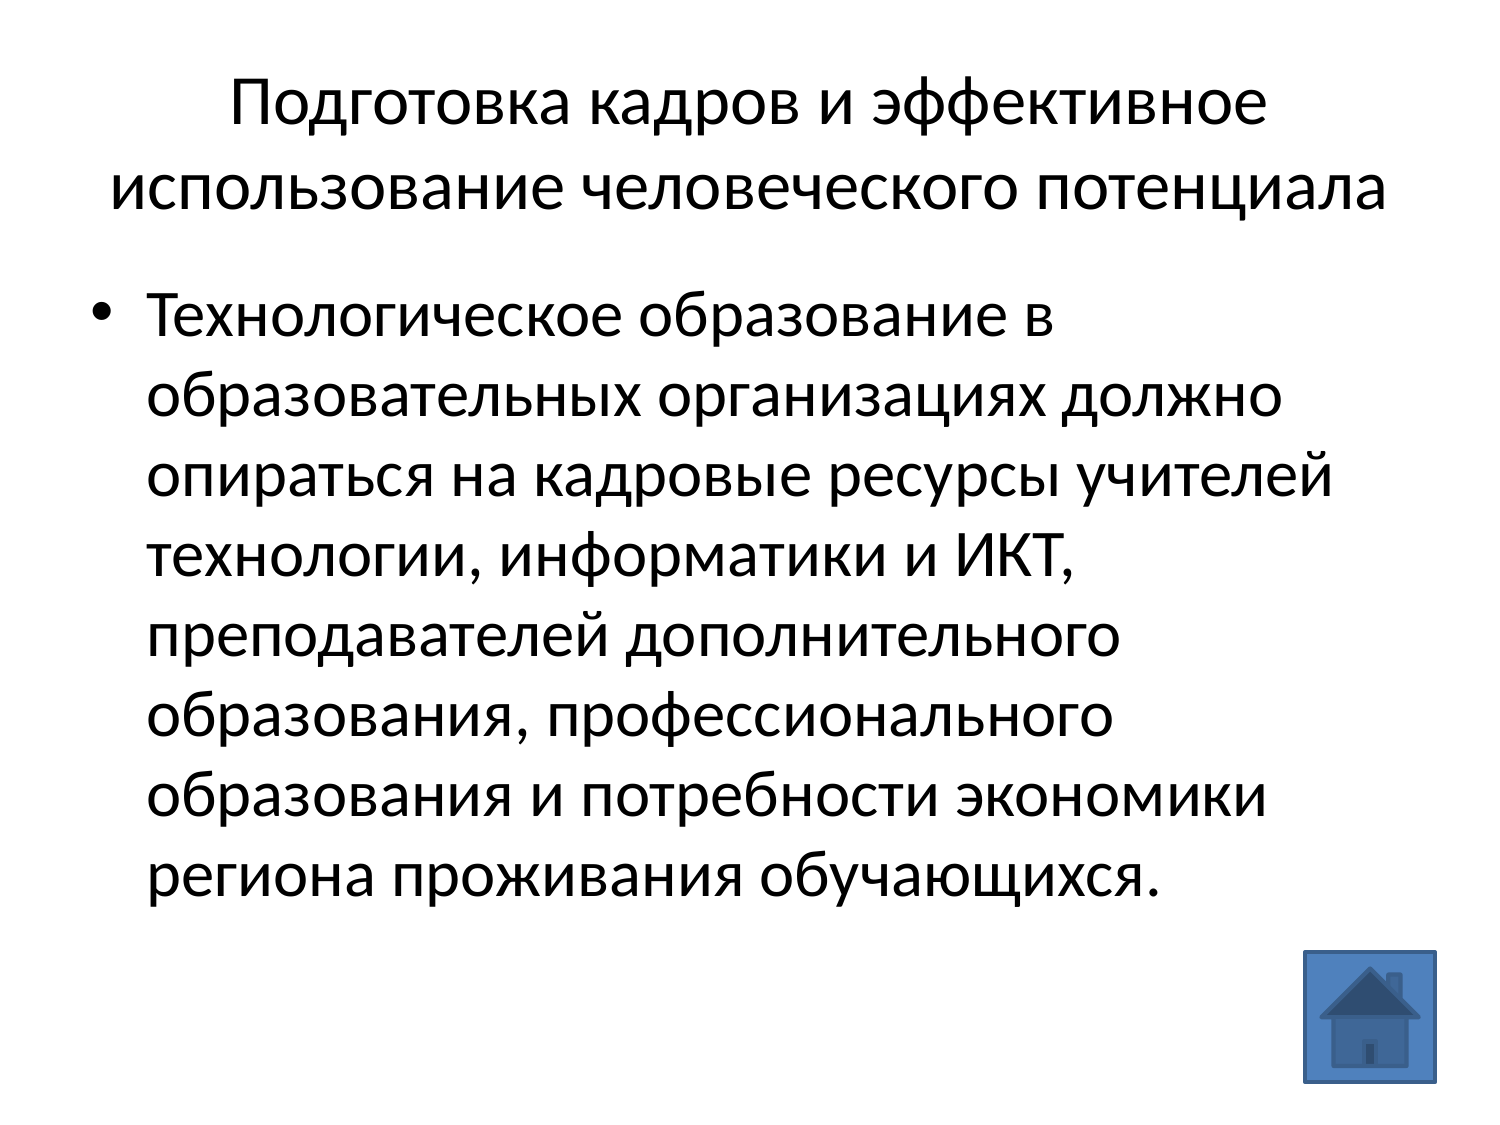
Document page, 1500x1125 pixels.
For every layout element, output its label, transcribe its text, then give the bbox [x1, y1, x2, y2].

title Подготовка кадров и эффективное использование человеческого потенциала [75, 45, 1425, 233]
list Технологическое образование в образовательных организациях должно опираться на кадровые ресурсы учителей технологии, информатики и ИКТ, преподавателей дополнительного образования, профессионального образования и потребности экономики региона проживания обучающихся. [75, 262, 1425, 1005]
text_box [1303, 950, 1437, 1084]
